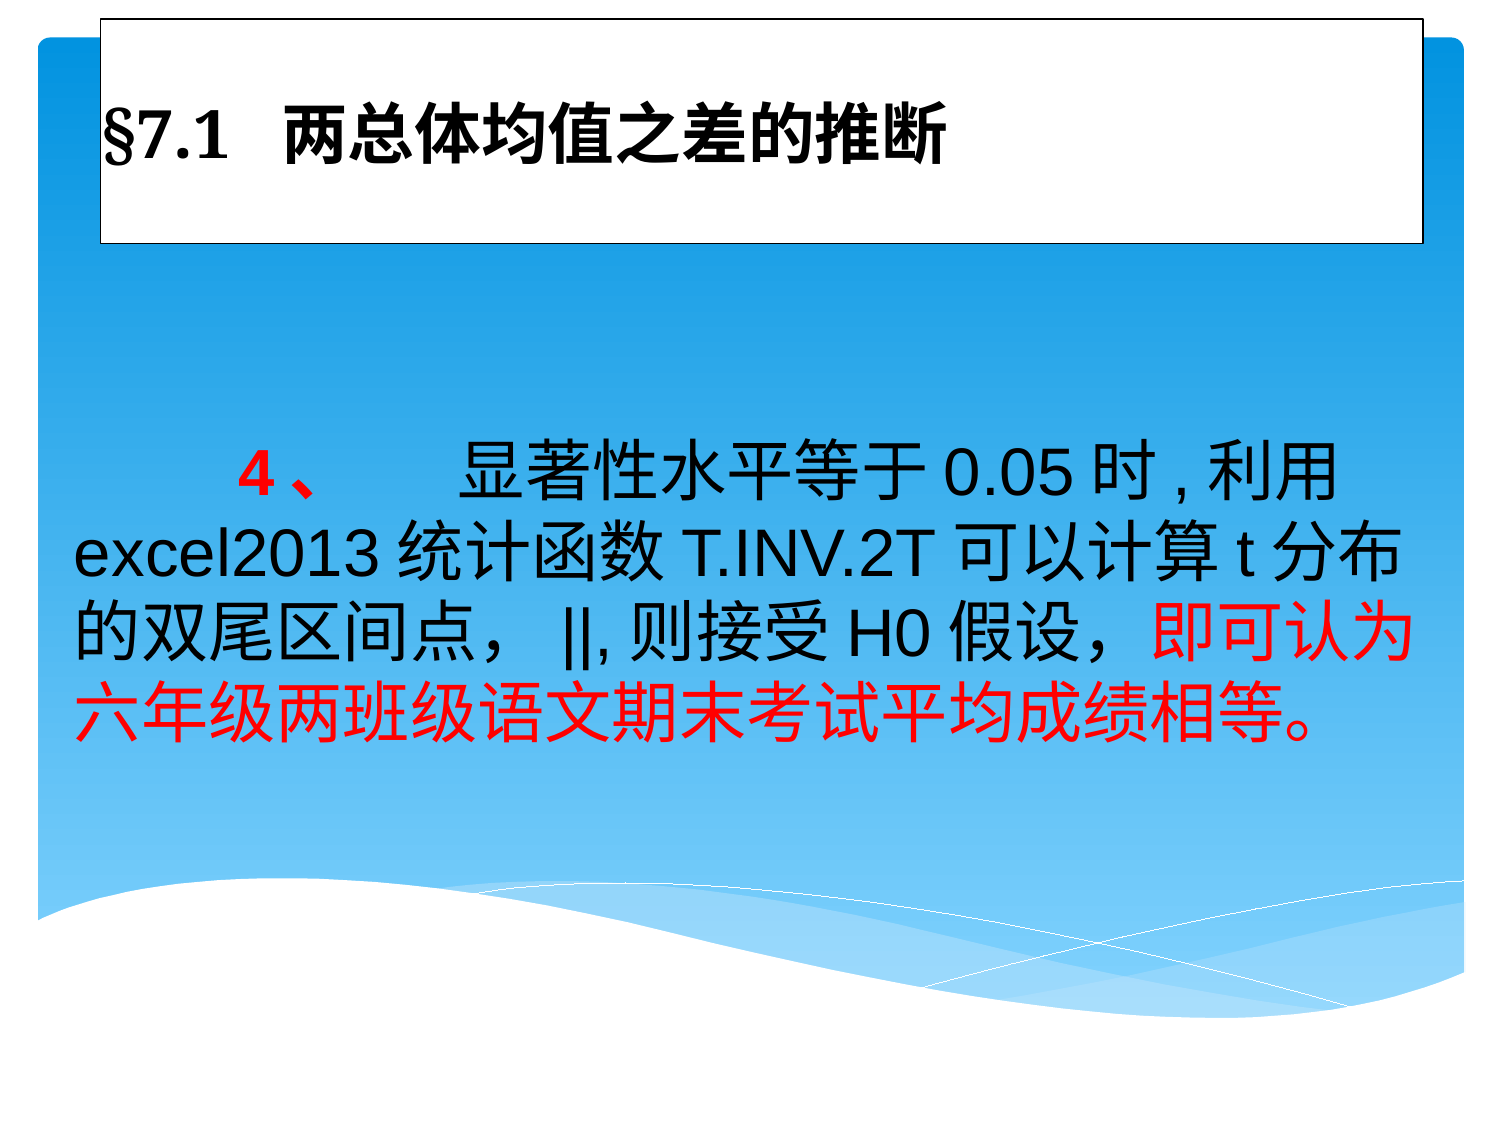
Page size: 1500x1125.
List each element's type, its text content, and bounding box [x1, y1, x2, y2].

title §7.1 两总体均值之差的推断 [100, 19, 1424, 244]
